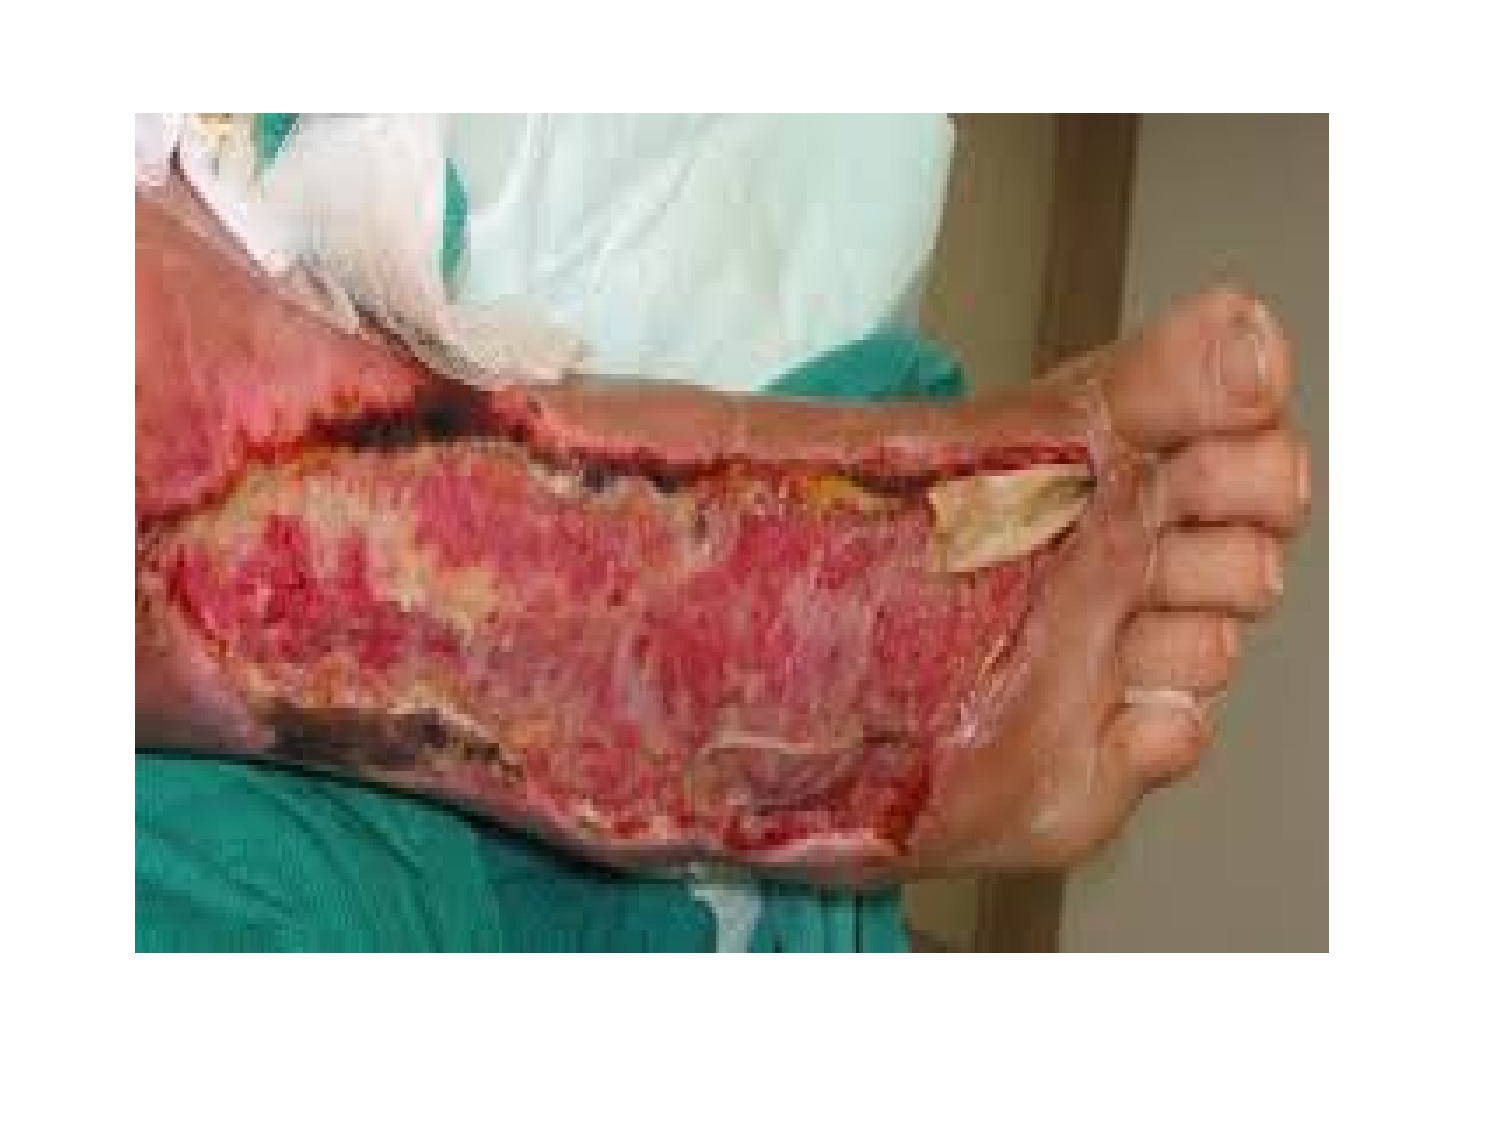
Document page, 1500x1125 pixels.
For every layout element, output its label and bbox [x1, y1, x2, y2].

list [135, 113, 1330, 953]
